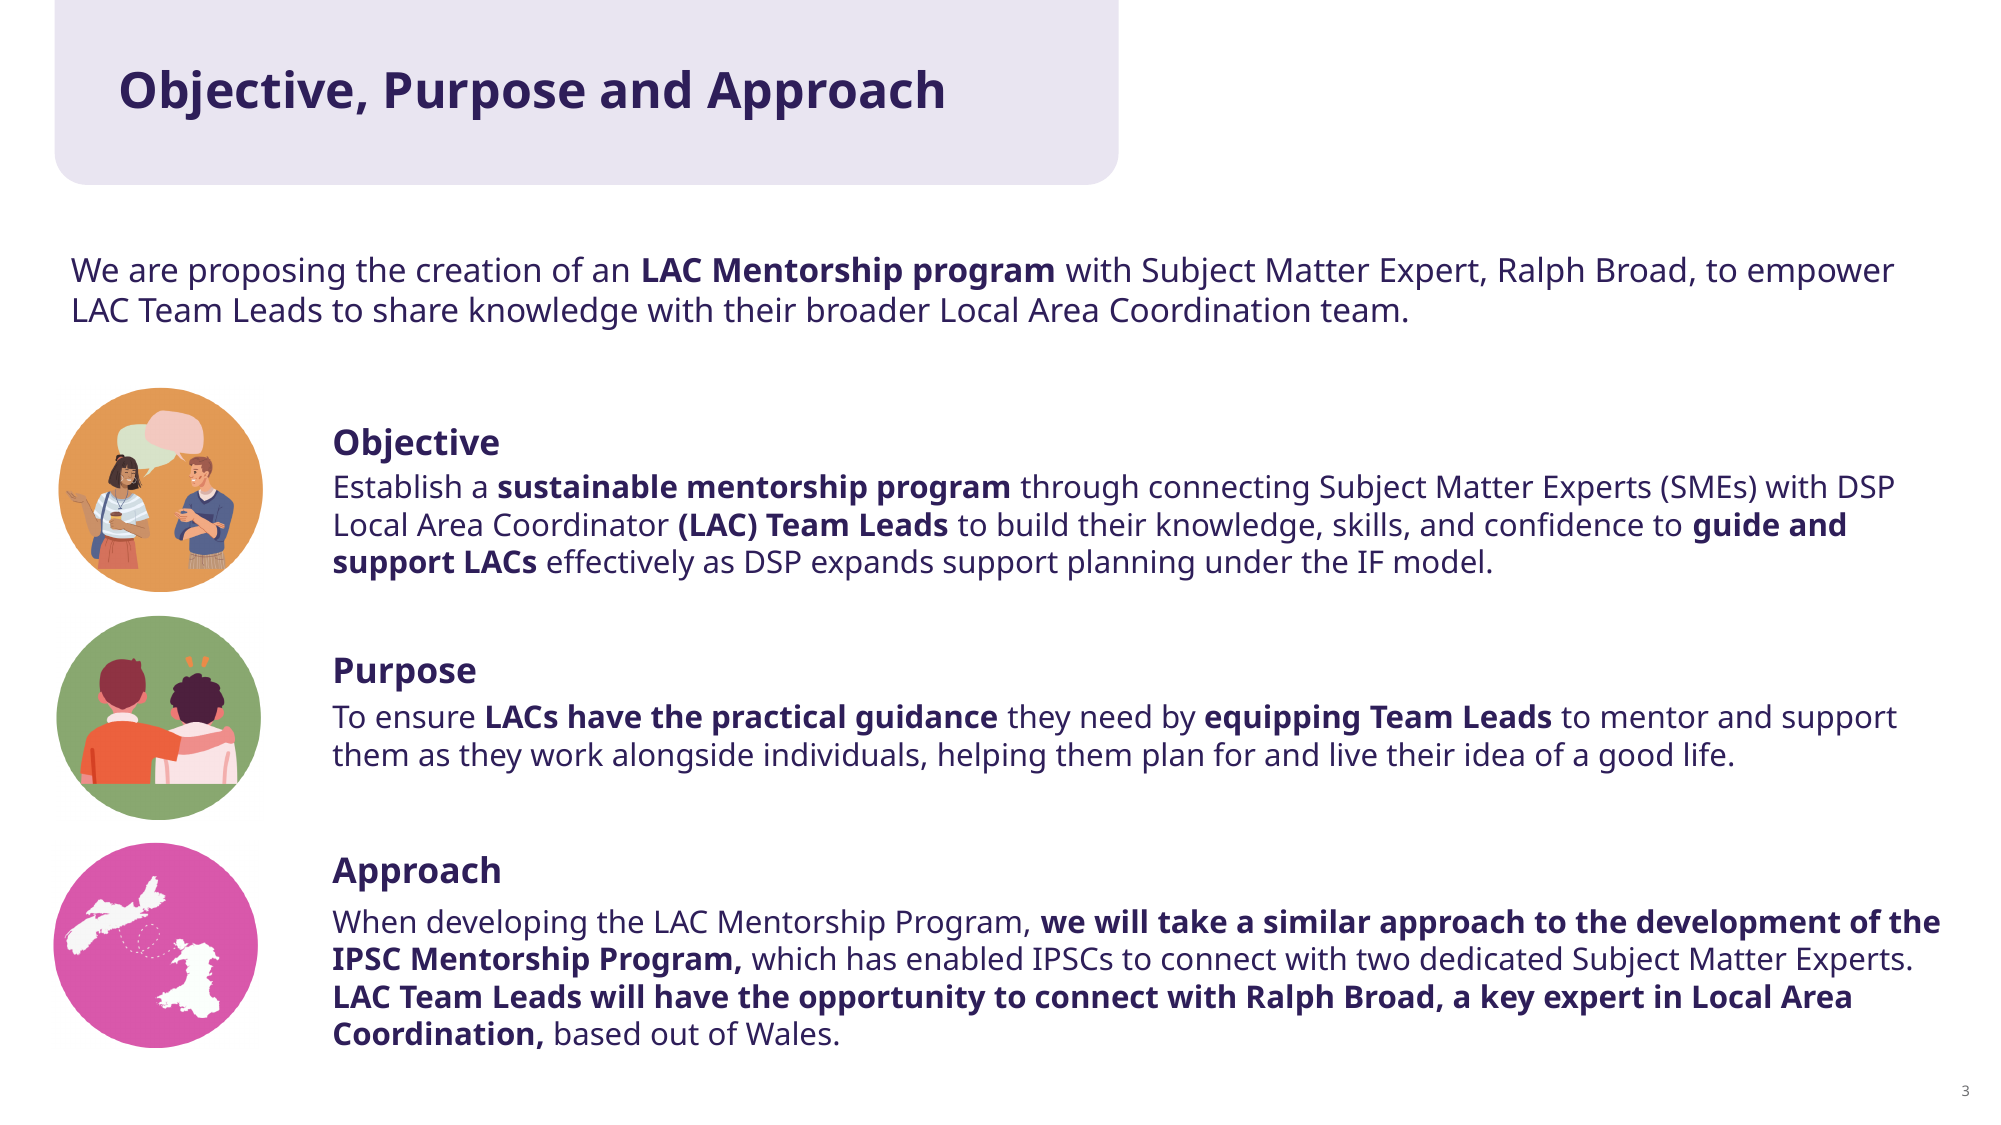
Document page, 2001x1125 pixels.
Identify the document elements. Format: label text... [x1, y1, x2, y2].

text_box Establish a sustainable mentorship program through connecting Subject Matter Experts (SMEs) with DSP Local Area Coordinator (LAC) Team Leads to build their knowledge, skills, and confidence to guide and support LACs effectively as DSP expands support planning under the IF model. [317, 459, 1947, 598]
picture [50, 840, 260, 1049]
picture [55, 612, 265, 822]
text_box Purpose [317, 641, 893, 699]
text_box When developing the LAC Mentorship Program, we will take a similar approach to the development of the IPSC Mentorship Program, which has enabled IPSCs to connect with two dedicated Subject Matter Experts. LAC Team Leads will have the opportunity to connect with Ralph Broad, a key expert in Local Area Coordination, based out of Wales. [317, 894, 1970, 1060]
text_box Objective [317, 412, 893, 470]
slide_number 2 [1935, 1061, 1996, 1122]
text_box Objective, Purpose and Approach [103, 58, 1038, 127]
picture [55, 384, 265, 594]
text_box [54, 0, 1119, 185]
text_box To ensure LACs have the practical guidance they need by equipping Team Leads to mentor and support them as they work alongside individuals, helping them plan for and live their idea of a good life. [317, 689, 1970, 780]
text_box Approach [317, 840, 893, 894]
text_box [155, 76, 928, 119]
text_box We are proposing the creation of an LAC Mentorship program with Subject Matter Expert, Ralph Broad, to empower LAC Team Leads to share knowledge with their broader Local Area Coordination team. [56, 241, 1914, 337]
